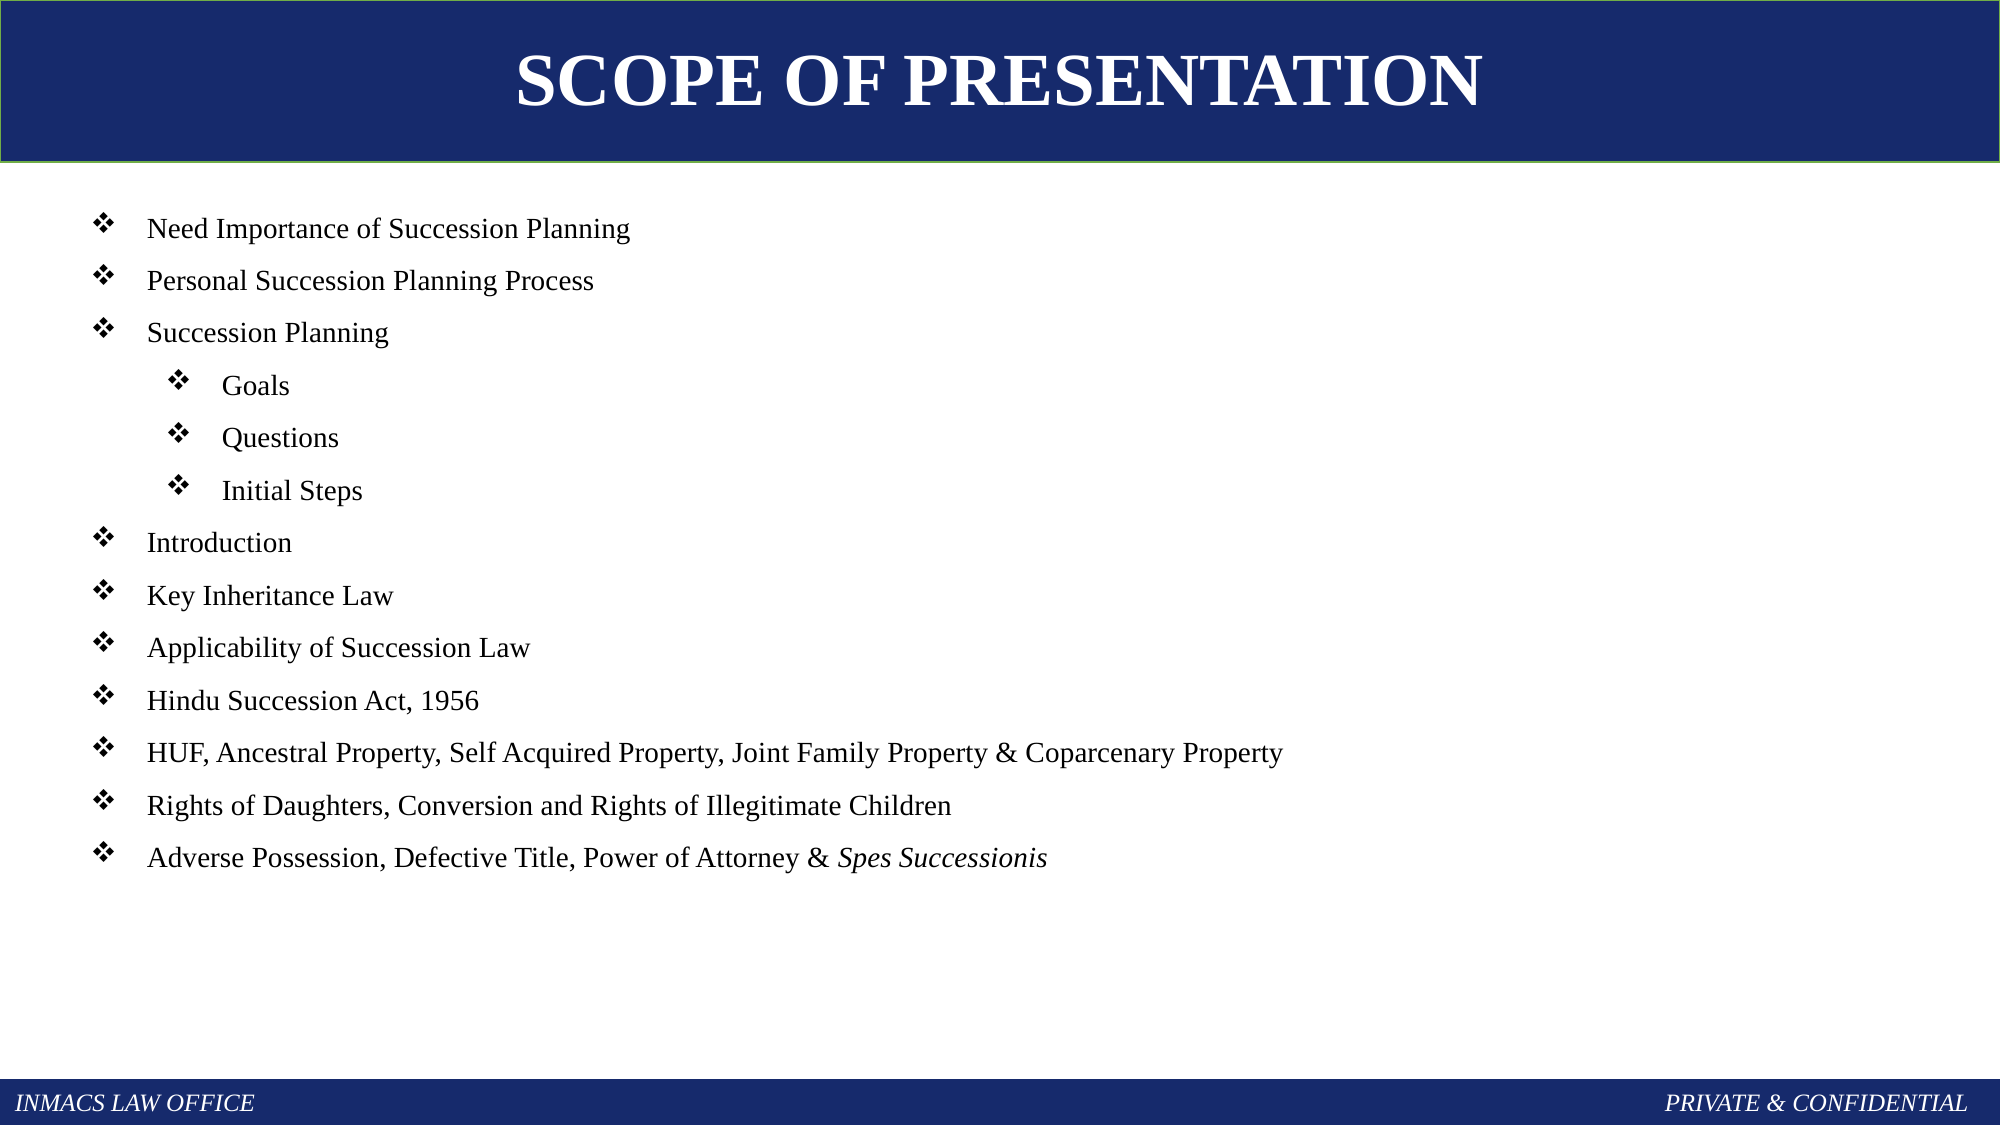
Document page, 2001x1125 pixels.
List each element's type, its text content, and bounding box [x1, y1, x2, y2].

text_box INMACS LAW OFFICE PRIVATE & CONFIDENTIAL [0, 1079, 2000, 1125]
text_box SCOPE OF PRESENTATION [0, 0, 2000, 163]
text_box Need Importance of Succession Planning Personal Succession Planning Process Succession Planning Goals Questions Initial Steps Introduction Key Inheritance Law Applicability of Succession Law Hindu Succession Act, 1956 HUF, Ancestral Property, Self Acquired Property, Joint Family Property & Coparcenary Property Rights of Daughters, Conversion and Rights of Illegitimate Children Adverse Possession, Defective Title, Power of Attorney & Spes Successionis [75, 184, 1893, 881]
